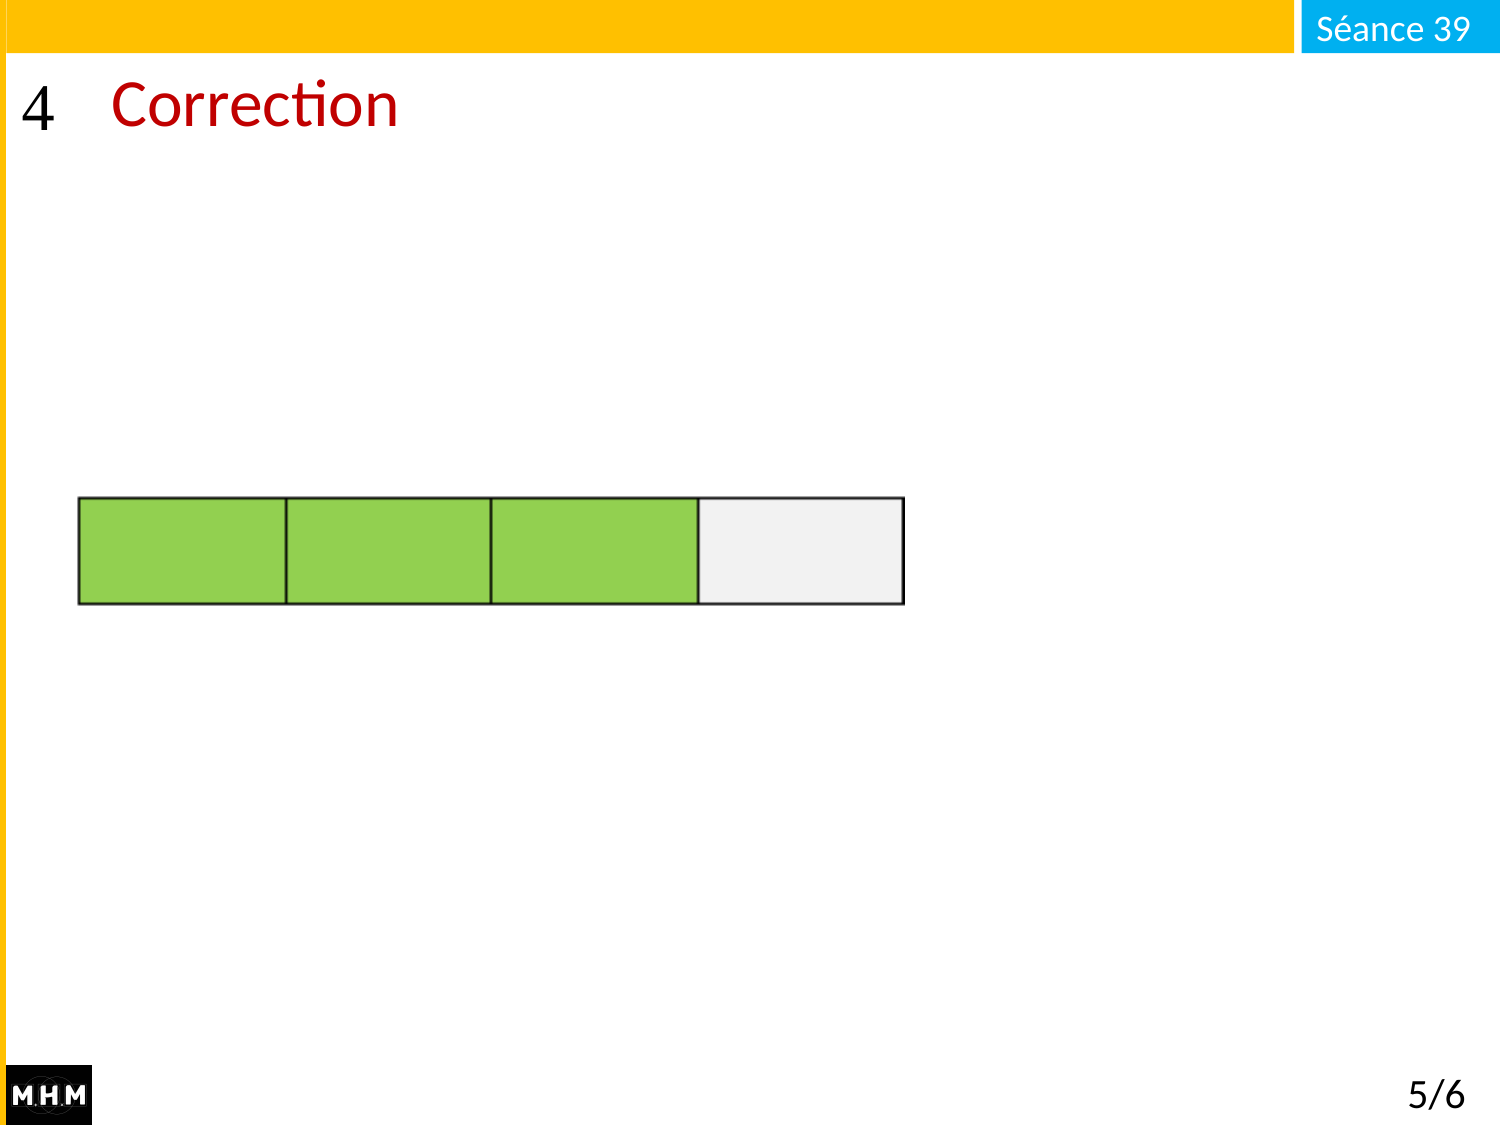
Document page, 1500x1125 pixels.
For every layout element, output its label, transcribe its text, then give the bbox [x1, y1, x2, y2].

title Correction [96, 60, 1391, 149]
list 5/6 [1373, 1064, 1500, 1125]
picture [71, 480, 905, 611]
picture [6, 1065, 92, 1125]
